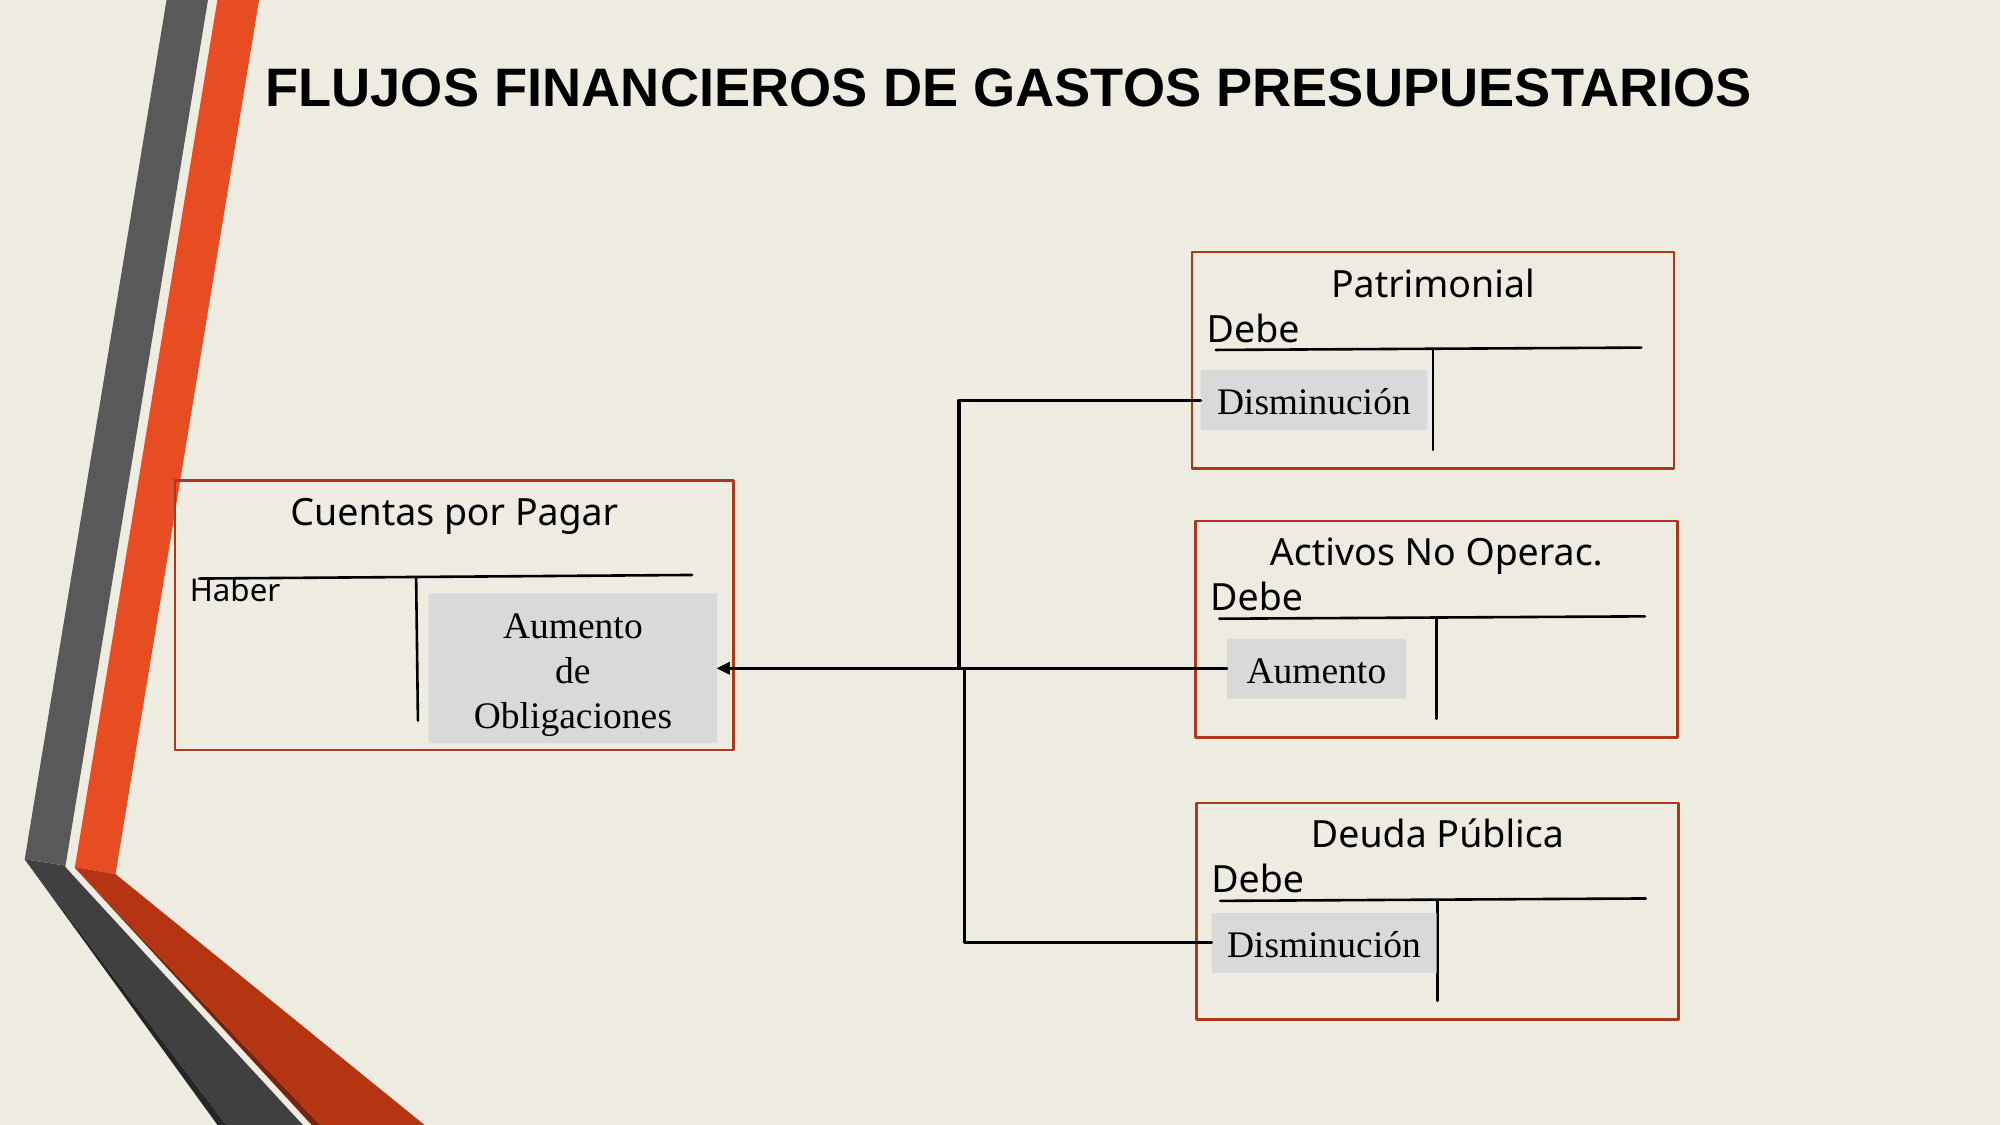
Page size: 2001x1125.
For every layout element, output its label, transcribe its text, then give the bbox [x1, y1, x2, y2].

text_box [1219, 898, 1647, 902]
text_box Deuda Pública Debe [1195, 802, 1680, 1021]
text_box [415, 578, 419, 721]
text_box Aumento de Obligaciones [428, 593, 716, 744]
text_box Patrimonial Debe [1191, 251, 1675, 470]
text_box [1215, 347, 1642, 351]
text_box Aumento [1226, 638, 1407, 699]
text_box Cuentas por Pagar Haber [174, 479, 716, 751]
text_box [198, 574, 693, 579]
text_box FLUJOS FINANCIEROS DE GASTOS PRESUPUESTARIOS [238, 44, 1782, 125]
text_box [716, 668, 1212, 944]
text_box Activos No Operac. Debe [1201, 520, 1679, 739]
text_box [716, 400, 1201, 668]
text_box Disminución [1200, 370, 1428, 430]
text_box Disminución [1211, 913, 1437, 973]
